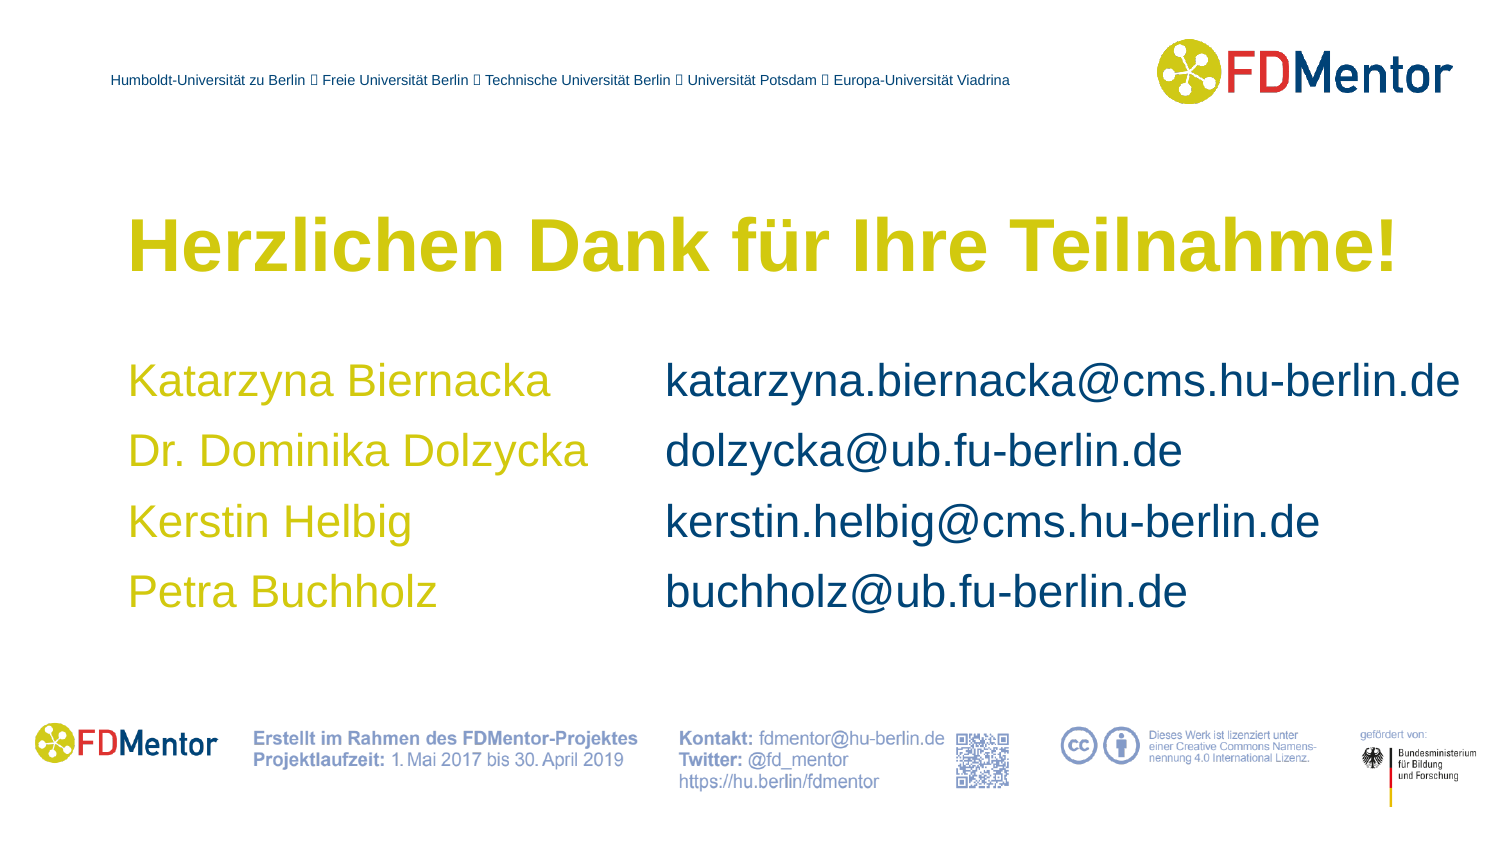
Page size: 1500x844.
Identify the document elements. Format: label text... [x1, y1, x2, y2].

title Herzlichen Dank für Ihre Teilnahme! [112, 0, 1439, 294]
text_box katarzyna.biernacka@cms.hu-berlin.de dolzycka@ub.fu-berlin.de kerstin.helbig@cms.hu-berlin.de buchholz@ub.fu-berlin.de [650, 349, 1500, 636]
picture [0, 711, 1490, 844]
subtitle Katarzyna Biernacka Dr. Dominika Dolzycka Kerstin Helbig Petra Buchholz [112, 349, 650, 636]
picture [1439, 39, 1453, 104]
